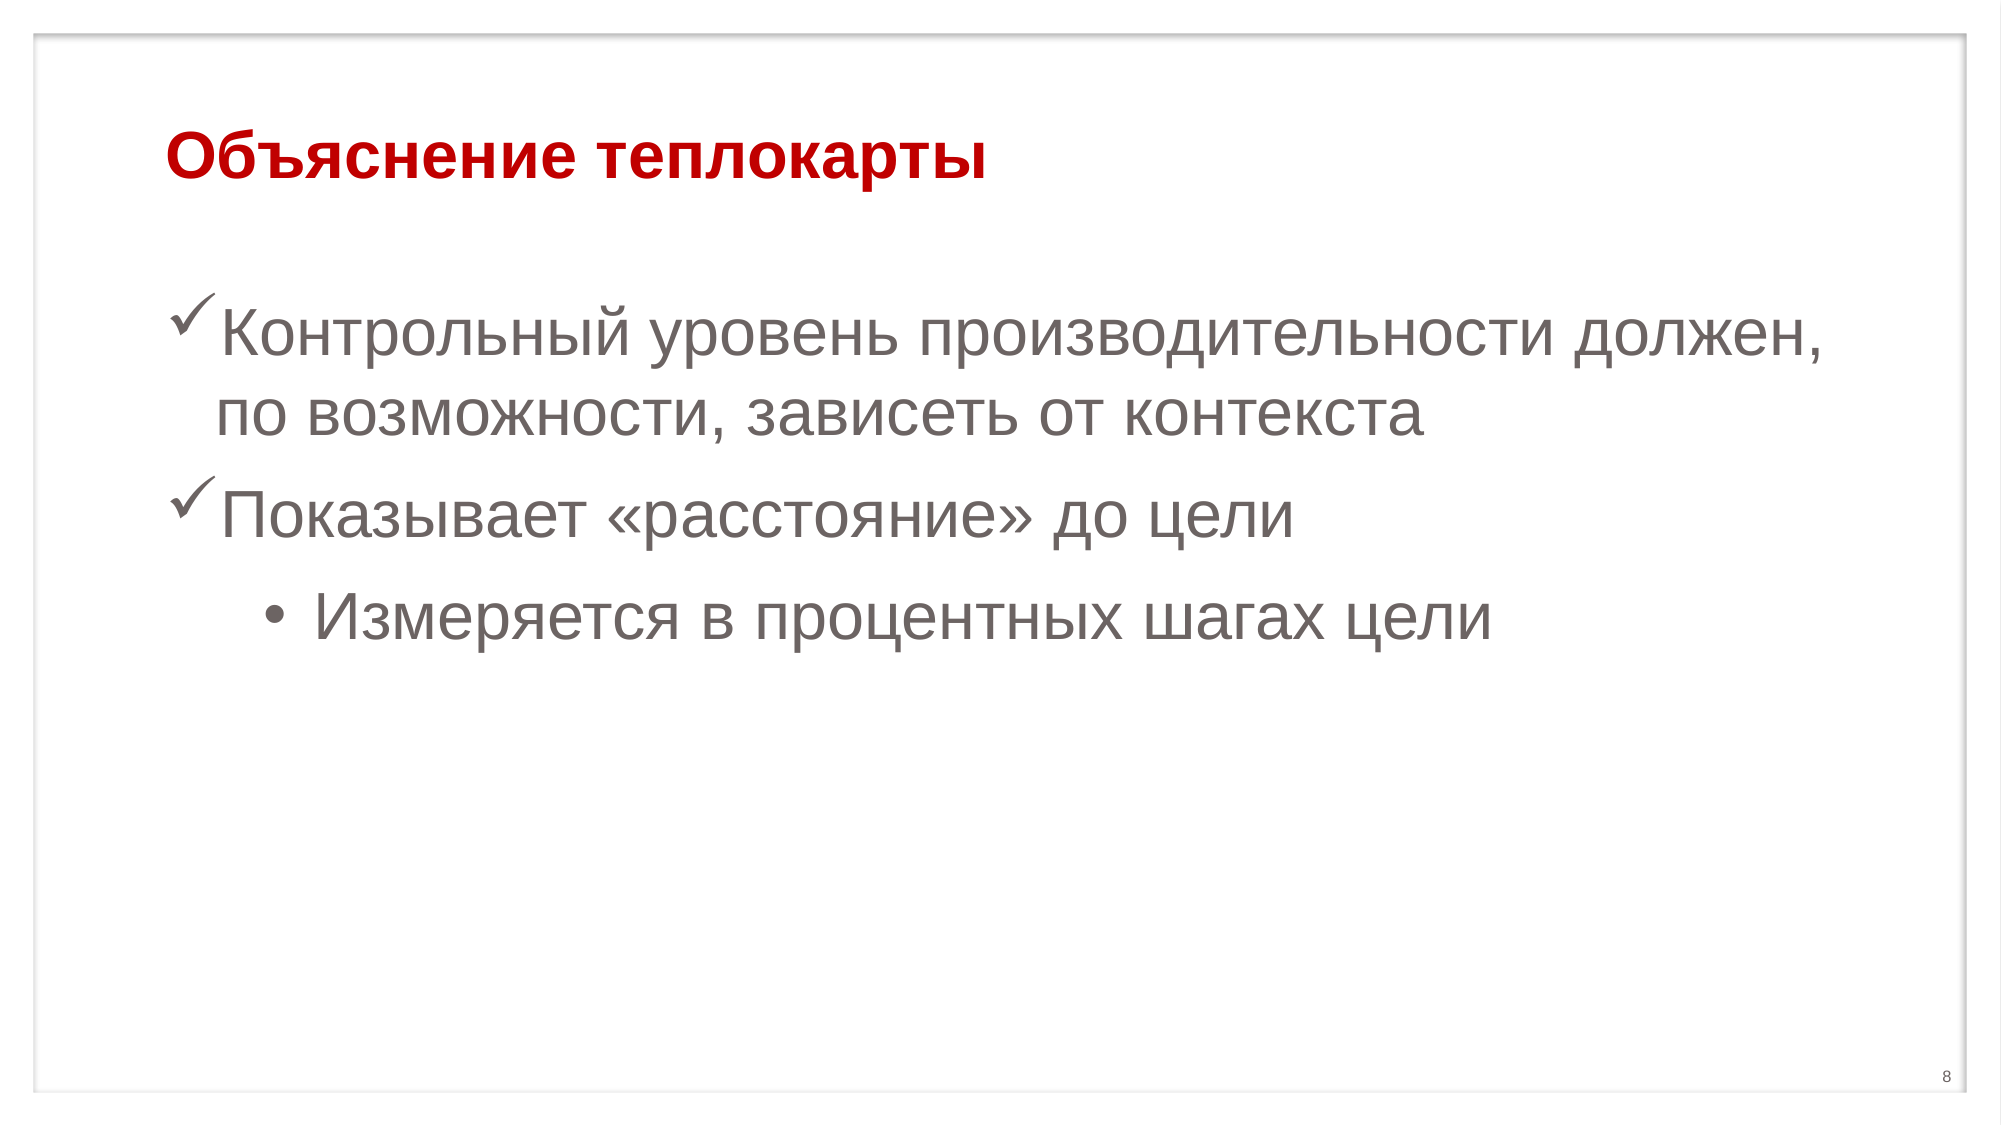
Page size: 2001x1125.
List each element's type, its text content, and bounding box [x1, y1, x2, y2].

title Объяснение теплокарты [150, 103, 1851, 200]
slide_number 8 [1500, 1058, 1967, 1094]
list Контрольный уровень производительности должен, по возможности, зависеть от контекста Показывает «расстояние» до цели Измеряется в процентных шагах цели [150, 281, 1850, 976]
